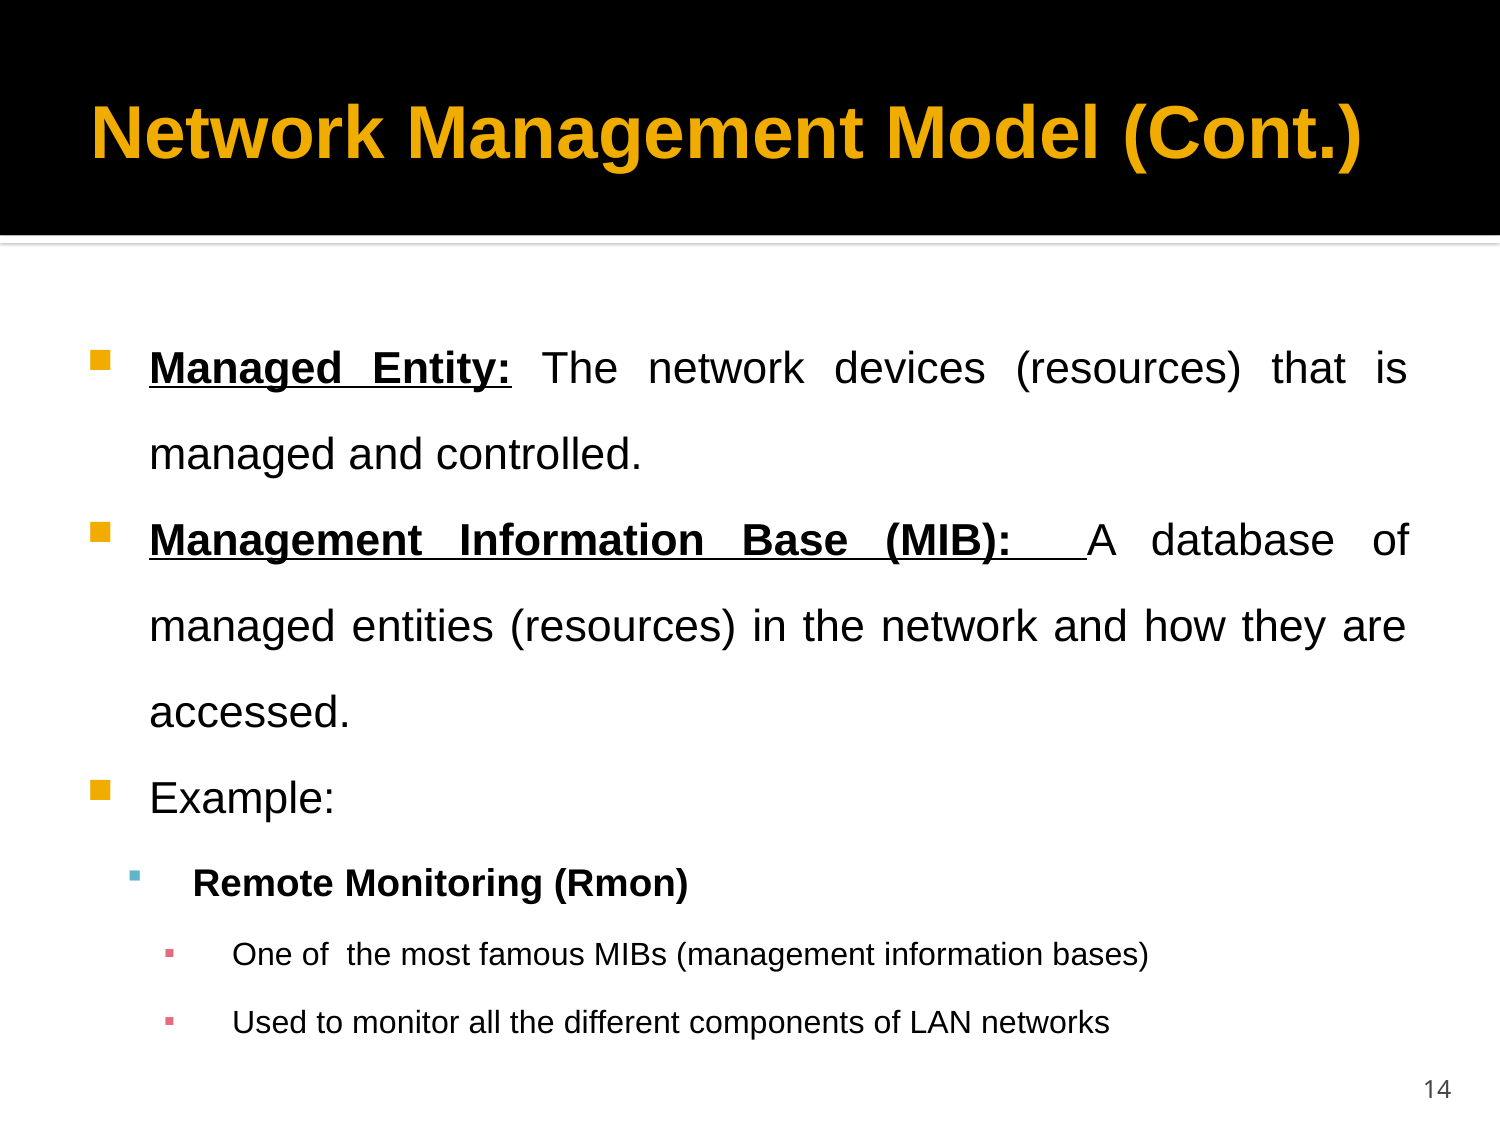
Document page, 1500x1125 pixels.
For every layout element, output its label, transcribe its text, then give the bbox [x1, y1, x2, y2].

slide_number 14 [1345, 1062, 1467, 1108]
list Managed Entity: The network devices (resources) that is managed and controlled. Management Information Base (MIB): A database of managed entities (resources) in the network and how they are accessed. Example: Remote Monitoring (Rmon) One of the most famous MIBs (management information bases) Used to monitor all the different components of LAN networks [75, 291, 1425, 1050]
title Network Management Model (Cont.) [75, 25, 1425, 231]
